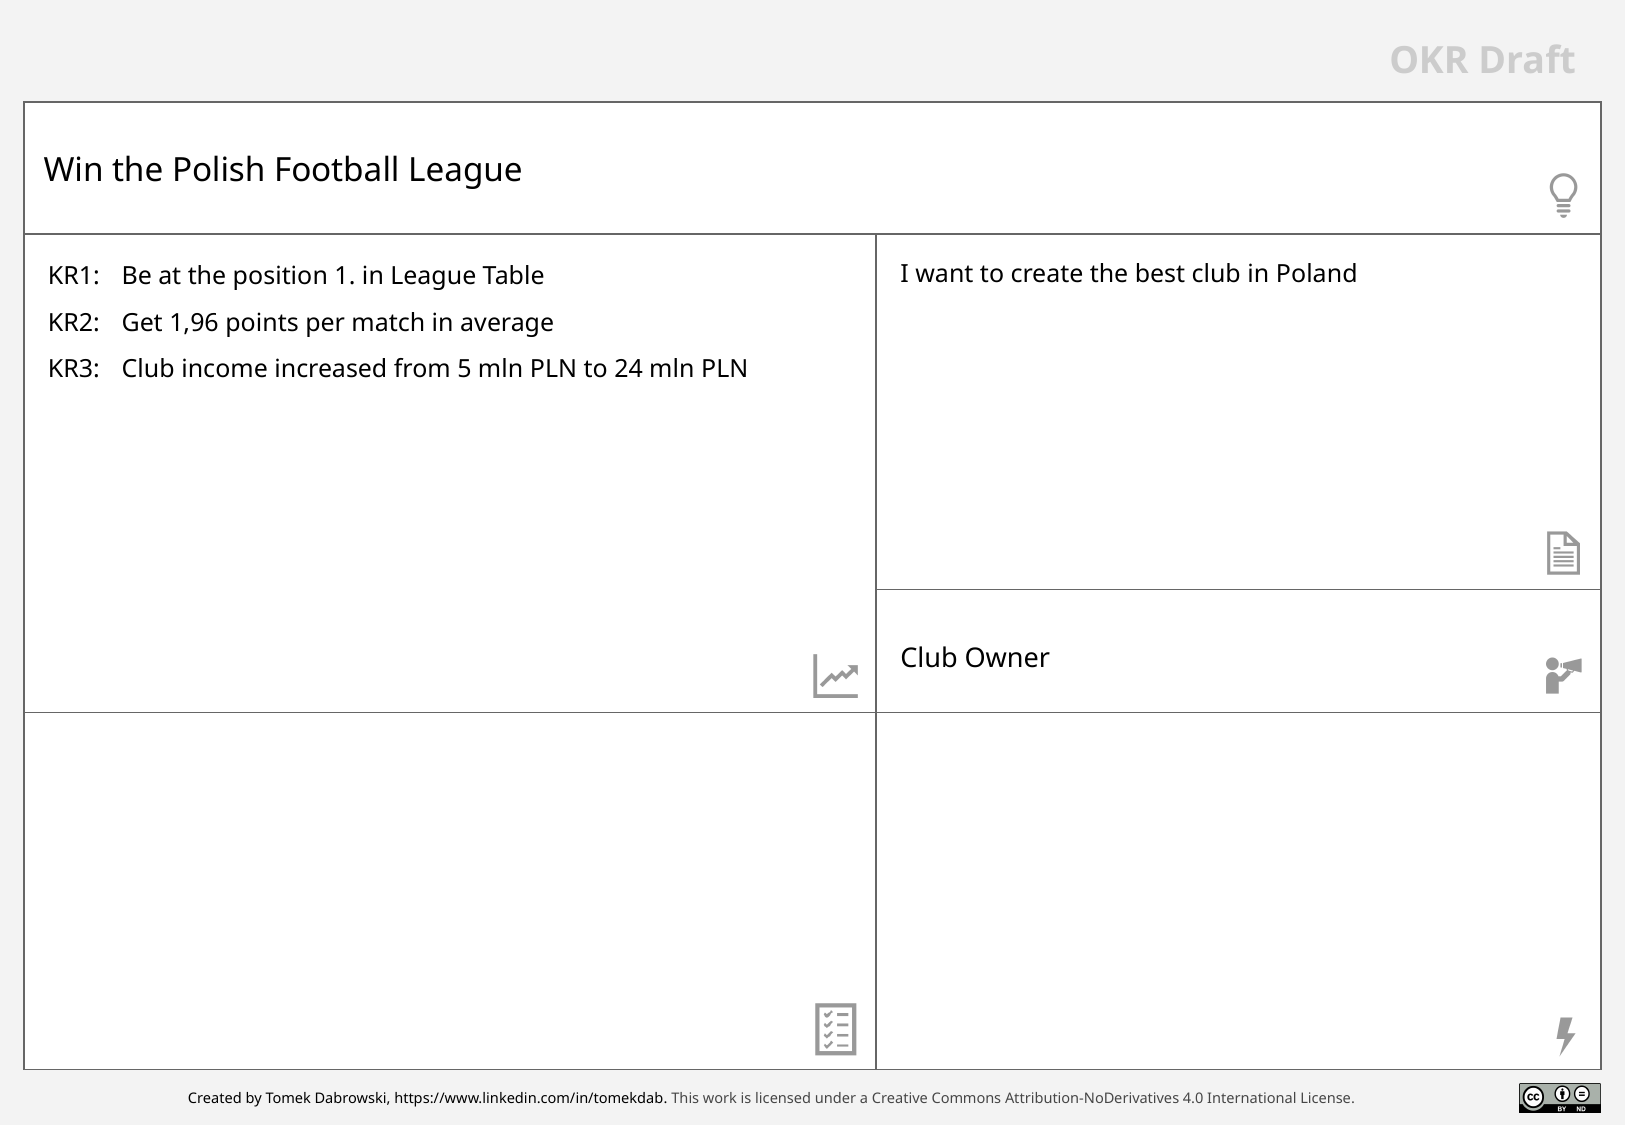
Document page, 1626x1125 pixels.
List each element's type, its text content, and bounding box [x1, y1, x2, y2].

list KR1: Be at the position 1. in League Table KR2: Get 1,96 points per match in average KR3: Club income increased from 5 mln PLN to 24 mln PLN [41, 248, 858, 703]
picture [1519, 1083, 1601, 1113]
title Win the Polish Football League [37, 118, 1589, 223]
list Club Owner [894, 606, 1588, 702]
list I want to create the best club in Poland [894, 246, 1588, 577]
